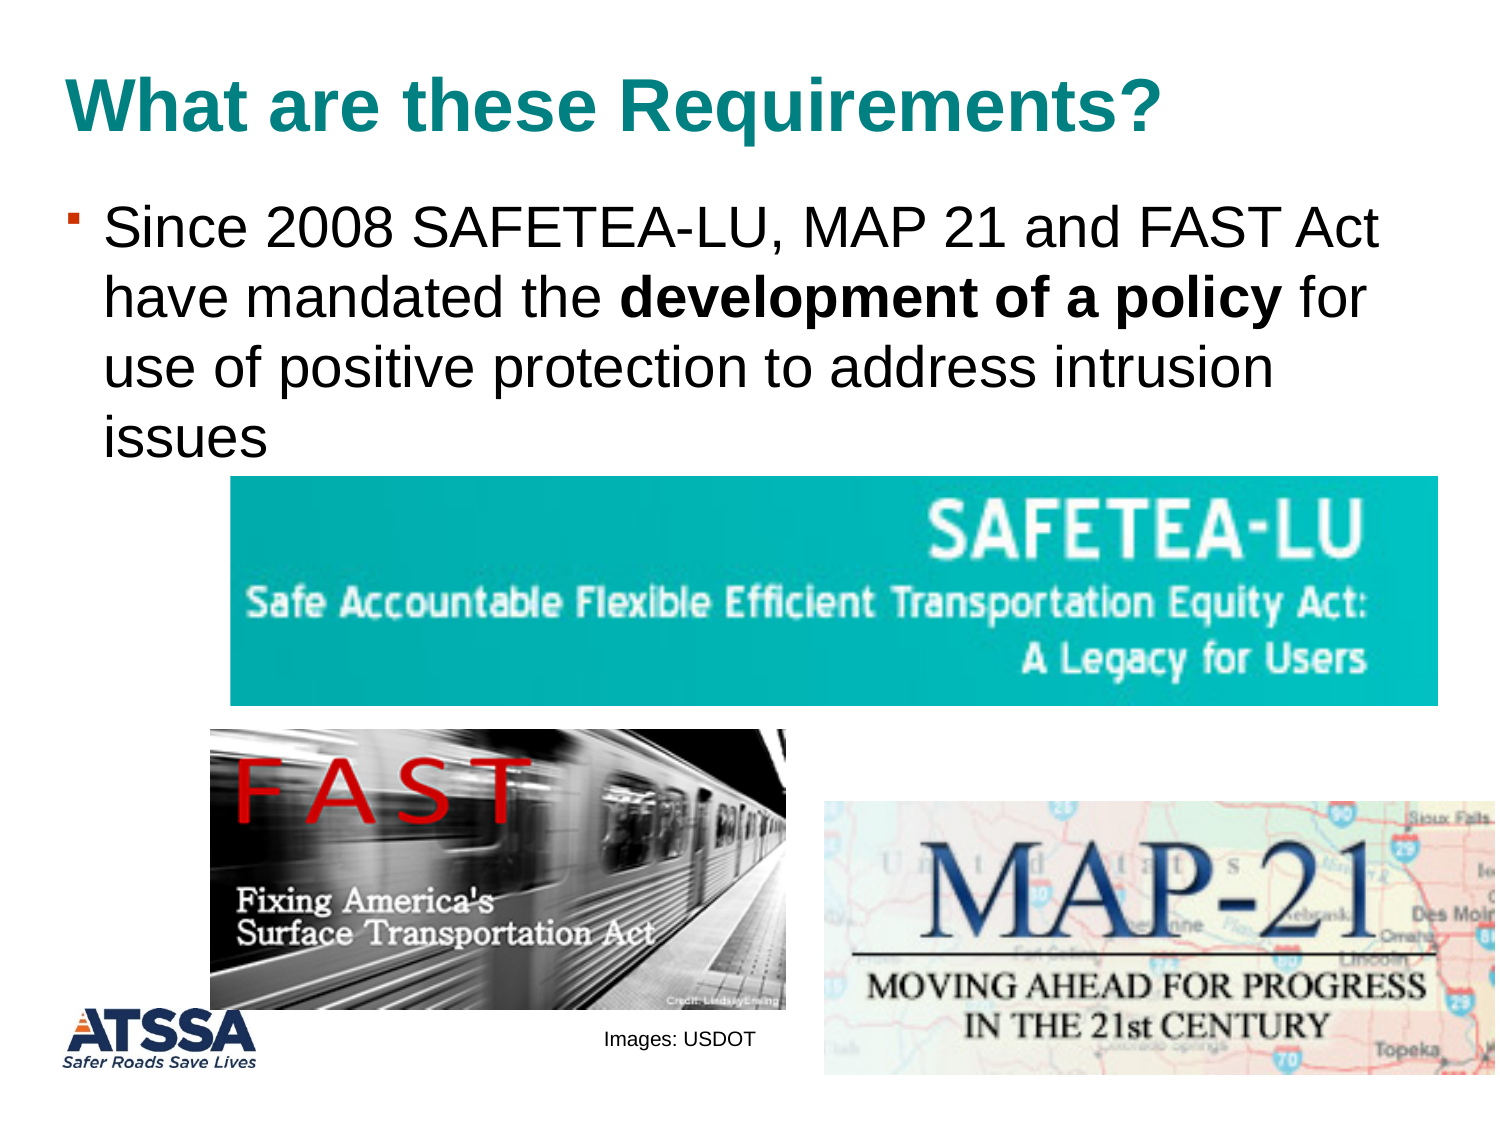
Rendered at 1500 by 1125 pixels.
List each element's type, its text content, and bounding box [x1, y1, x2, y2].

text_box Images: USDOT [588, 1018, 789, 1059]
picture [62, 729, 786, 1068]
picture [824, 801, 1495, 1075]
list Since 2008 SAFETEA-LU, MAP 21 and FAST Act have mandated the development of a policy for use of positive protection to address intrusion issues [49, 180, 1451, 944]
title What are these Requirements? [50, 0, 1500, 204]
picture [229, 475, 1439, 722]
